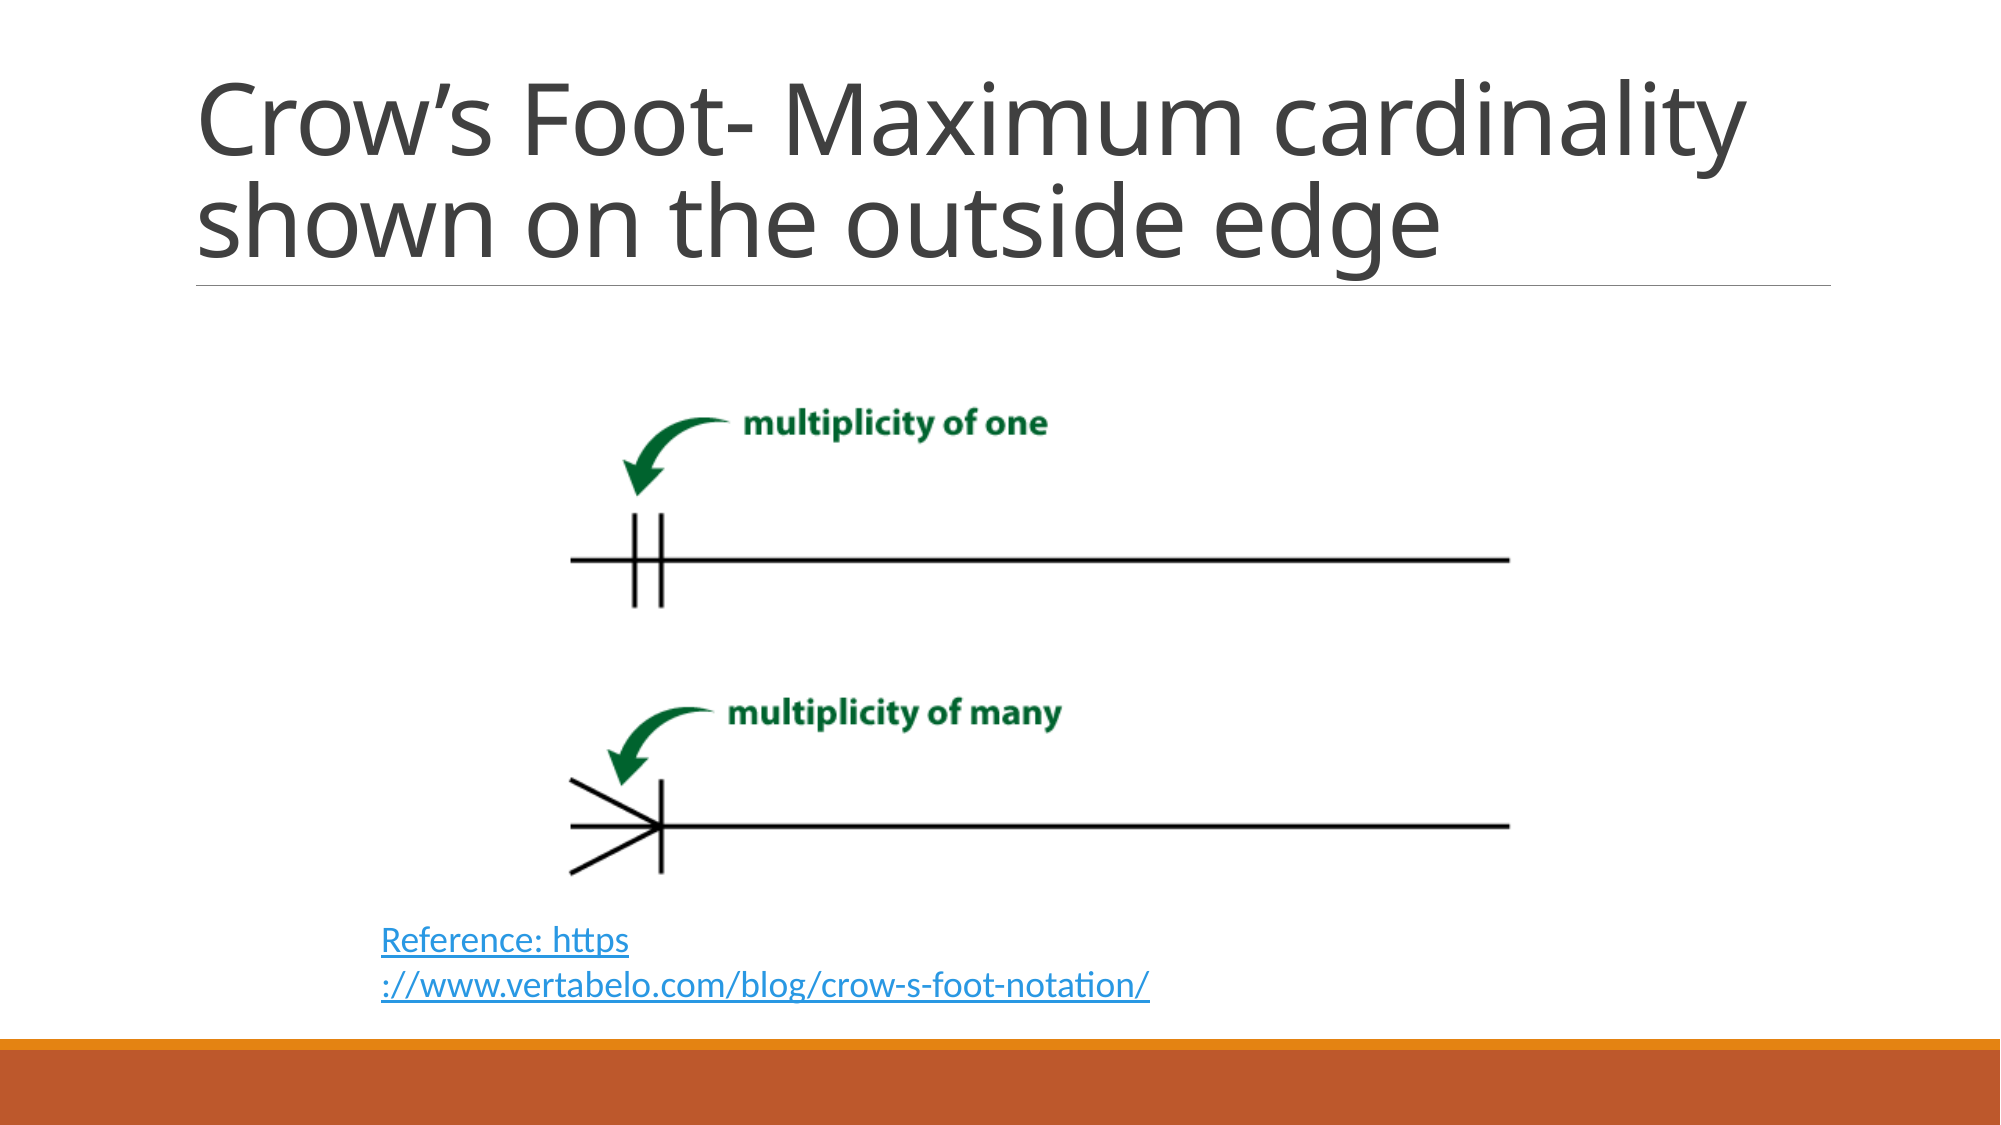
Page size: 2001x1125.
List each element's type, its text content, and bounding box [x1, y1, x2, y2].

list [380, 362, 1630, 903]
text_box Reference: https://www.vertabelo.com/blog/crow-s-foot-notation/ [366, 907, 1363, 1013]
title Crow’s Foot- Maximum cardinality shown on the outside edge [180, 47, 1830, 285]
